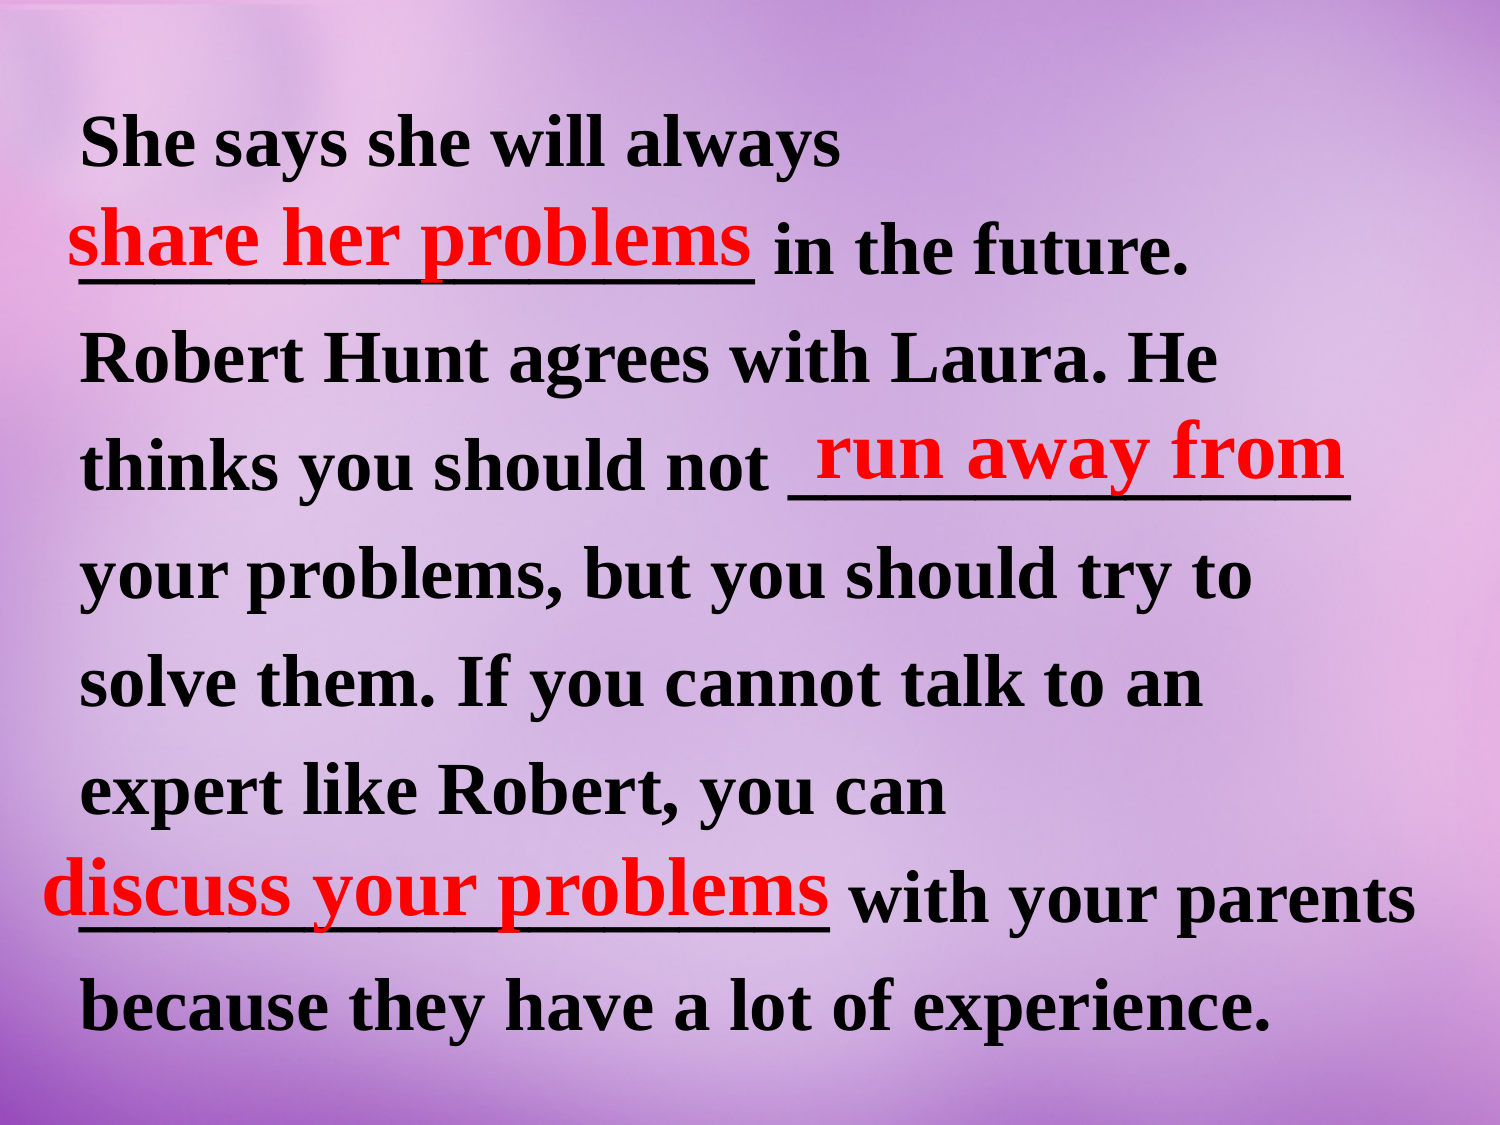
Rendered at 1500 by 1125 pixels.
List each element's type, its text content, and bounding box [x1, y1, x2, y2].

picture [0, 0, 1500, 1125]
text_box discuss your problems [26, 825, 846, 940]
text_box She says she will always __________________ in the future. Robert Hunt agrees with Laura. He thinks you should not _______________ your problems, but you should try to solve them. If you cannot talk to an expert like Robert, you can ____________________ with your parents because they have a lot of experience. [64, 66, 1435, 1053]
text_box share her problems [52, 174, 768, 290]
text_box run away from [801, 387, 1362, 503]
